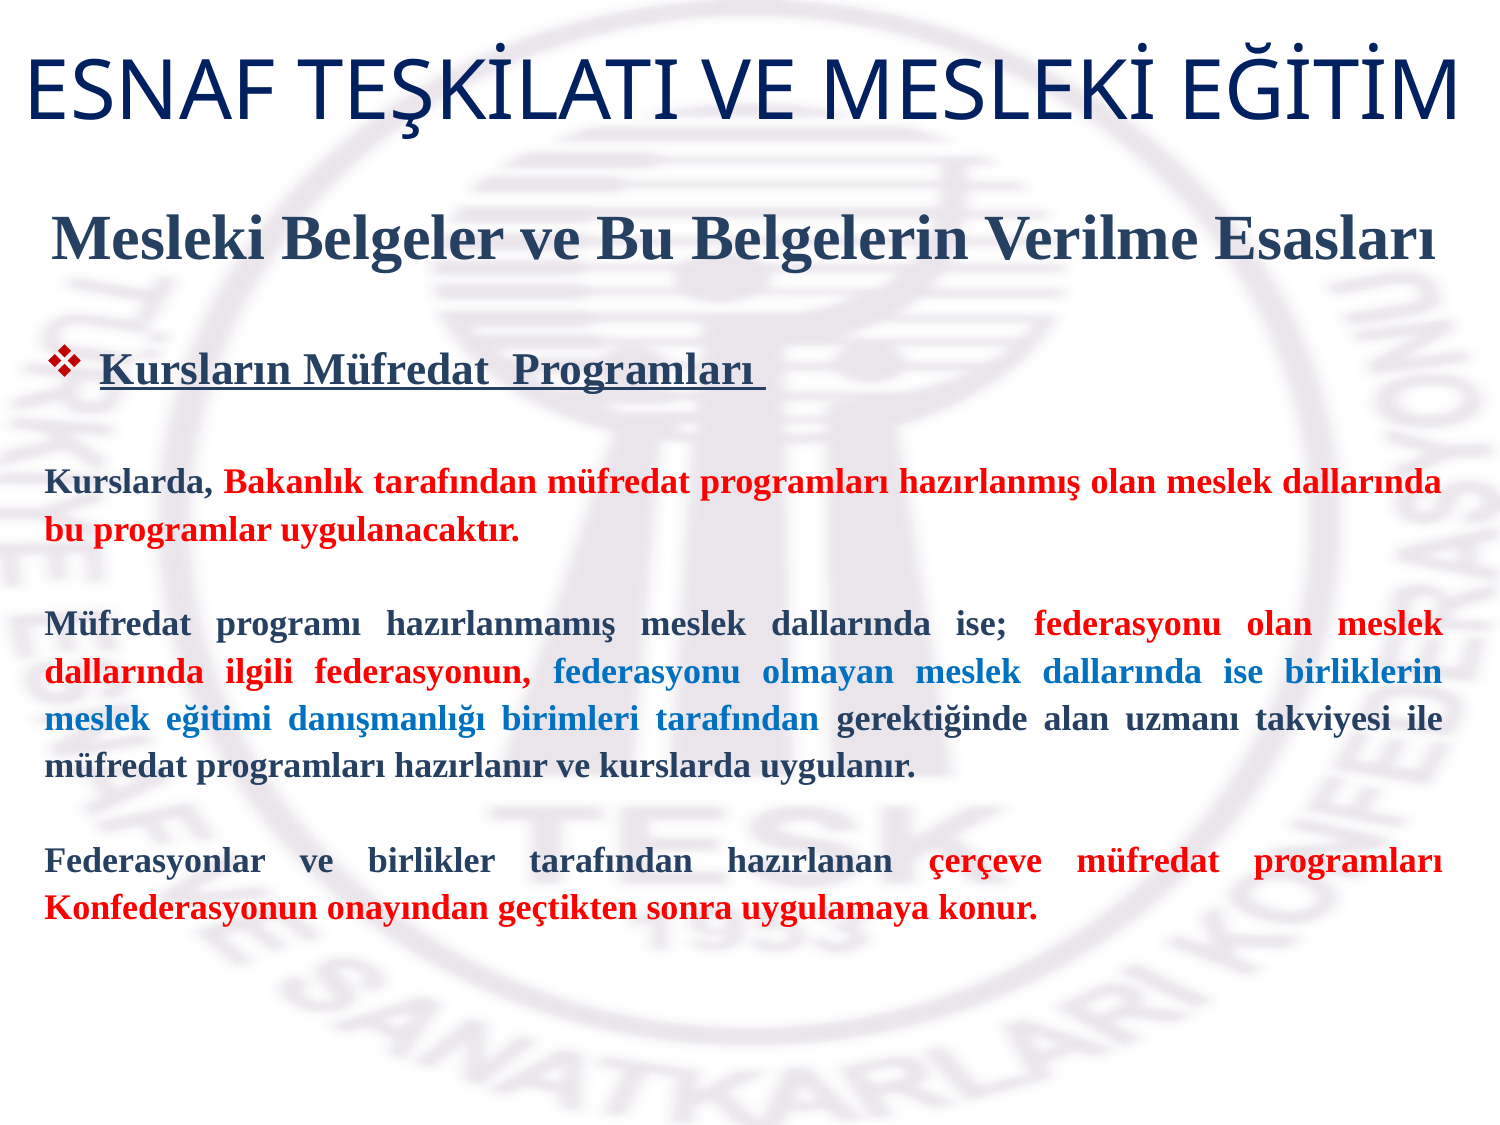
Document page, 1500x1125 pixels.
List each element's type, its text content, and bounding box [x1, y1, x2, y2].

text_box Mesleki Belgeler ve Bu Belgelerin Verilme Esasları Kursların Müfredat Programları Kurslarda, Bakanlık tarafından müfredat programları hazırlanmış olan meslek dallarında bu programlar uygulanacaktır. Müfredat programı hazırlanmamış meslek dallarında ise; federasyonu olan meslek dallarında ilgili federasyonun, federasyonu olmayan meslek dallarında ise birliklerin meslek eğitimi danışmanlığı birimleri tarafından gerektiğinde alan uzmanı takviyesi ile müfredat programları hazırlanır ve kurslarda uygulanır. Federasyonlar ve birlikler tarafından hazırlanan çerçeve müfredat programları Konfederasyonun onayından geçtikten sonra uygulamaya konur. [29, 173, 1459, 1047]
text_box ESNAF TEŞKİLATI VE MESLEKİ EĞİTİM [0, 0, 1495, 173]
